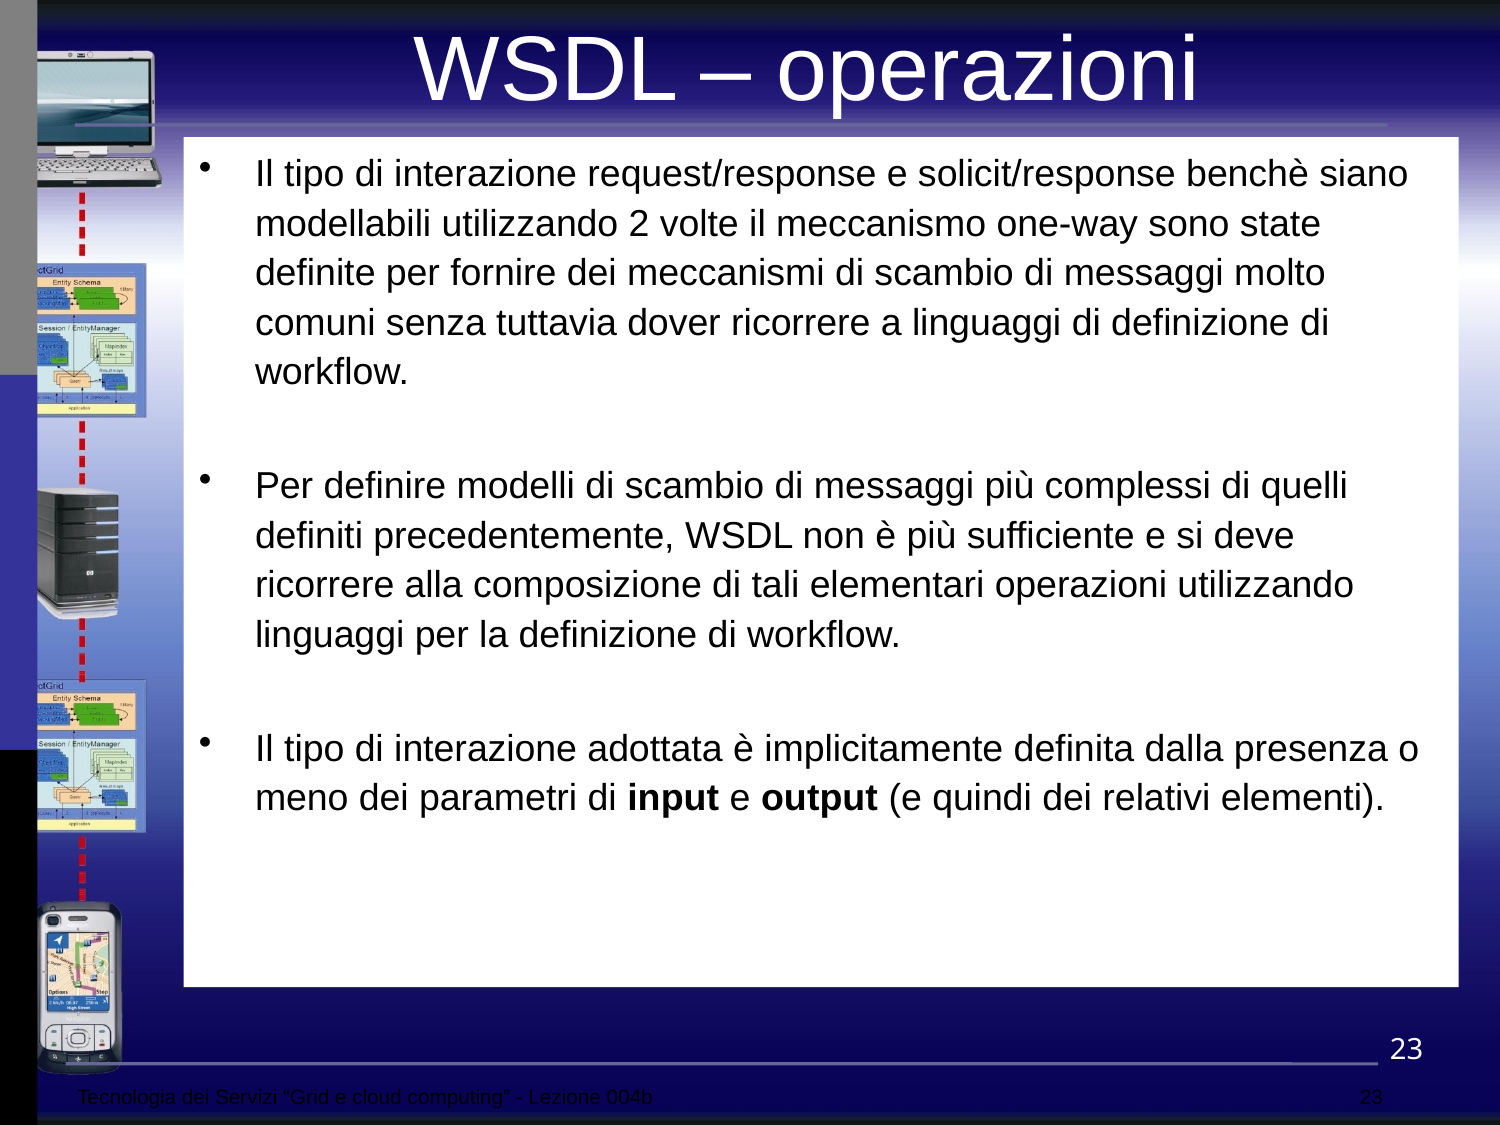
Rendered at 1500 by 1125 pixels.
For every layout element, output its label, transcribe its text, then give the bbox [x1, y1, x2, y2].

list Il tipo di interazione request/response e solicit/response benchè siano modellabili utilizzando 2 volte il meccanismo one-way sono state definite per fornire dei meccanismi di scambio di messaggi molto comuni senza tuttavia dover ricorrere a linguaggi di definizione di workflow. Per definire modelli di scambio di messaggi più complessi di quelli definiti precedentemente, WSDL non è più sufficiente e si deve ricorrere alla composizione di tali elementari operazioni utilizzando linguaggi per la definizione di workflow. Il tipo di interazione adottata è implicitamente definita dalla presenza o meno dei parametri di input e output (e quindi dei relativi elementi). [183, 136, 1459, 988]
title WSDL – operazioni [132, 23, 1483, 106]
picture [38, 0, 1500, 1125]
